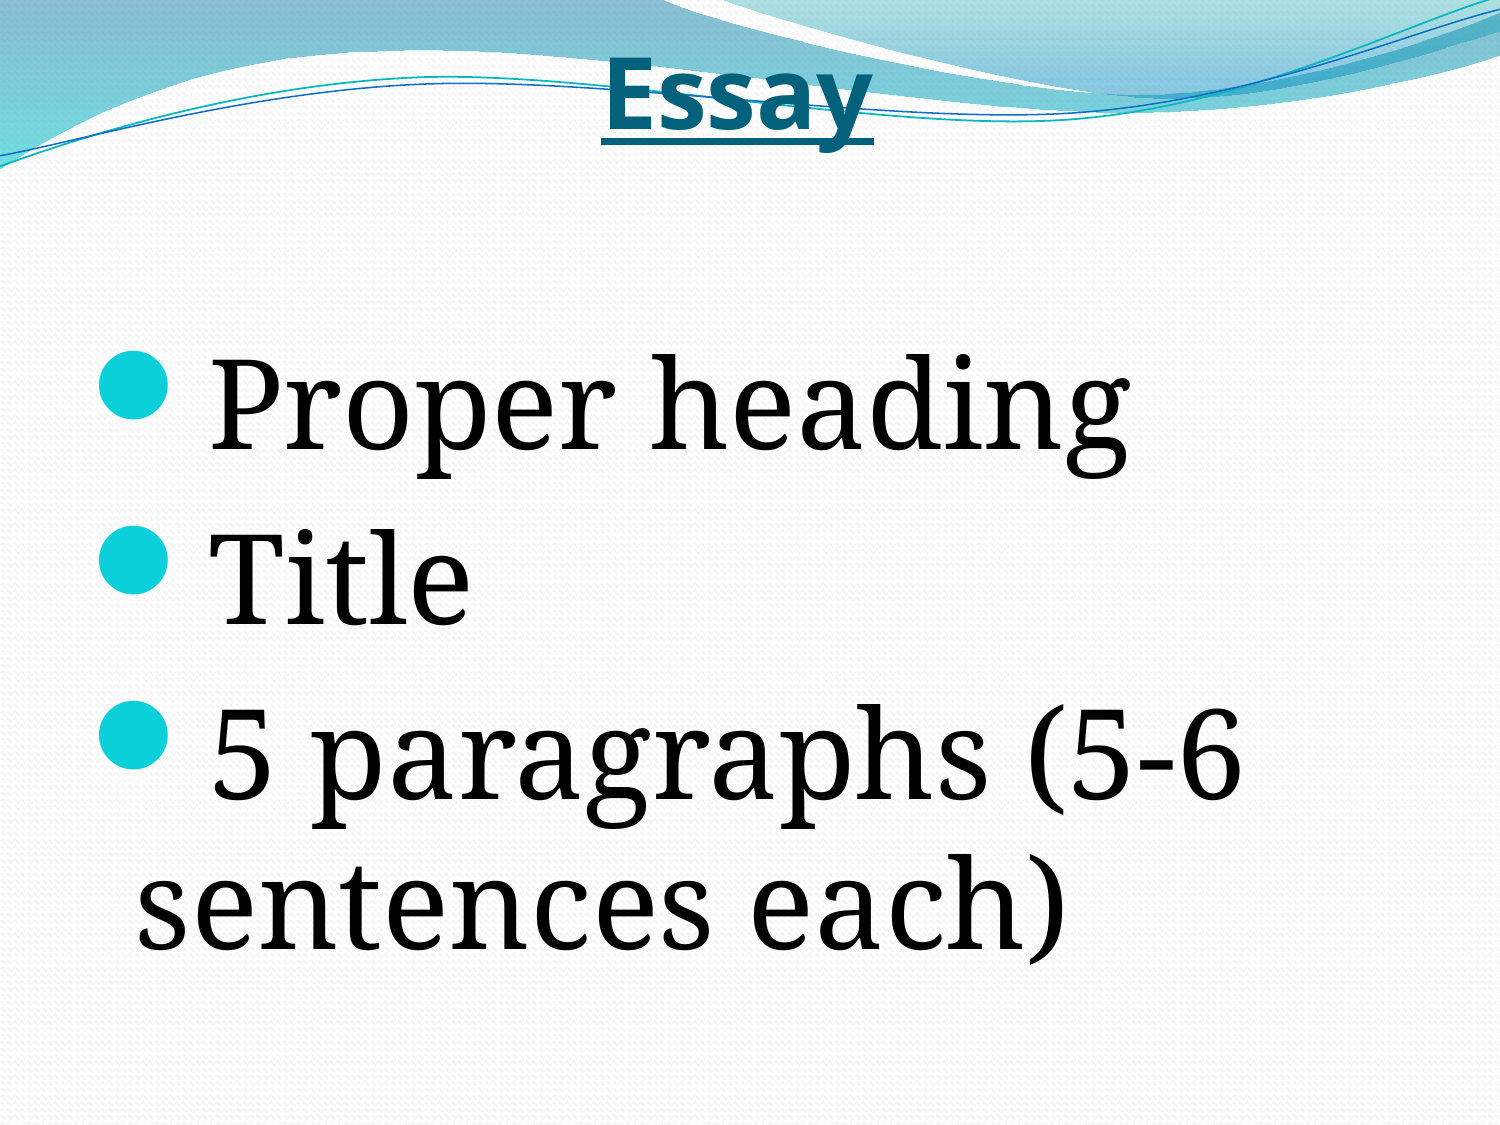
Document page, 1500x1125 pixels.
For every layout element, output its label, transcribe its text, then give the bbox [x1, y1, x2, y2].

list Proper heading Title 5 paragraphs (5-6 sentences each) [75, 317, 1425, 1038]
title Essay [399, 37, 1075, 150]
